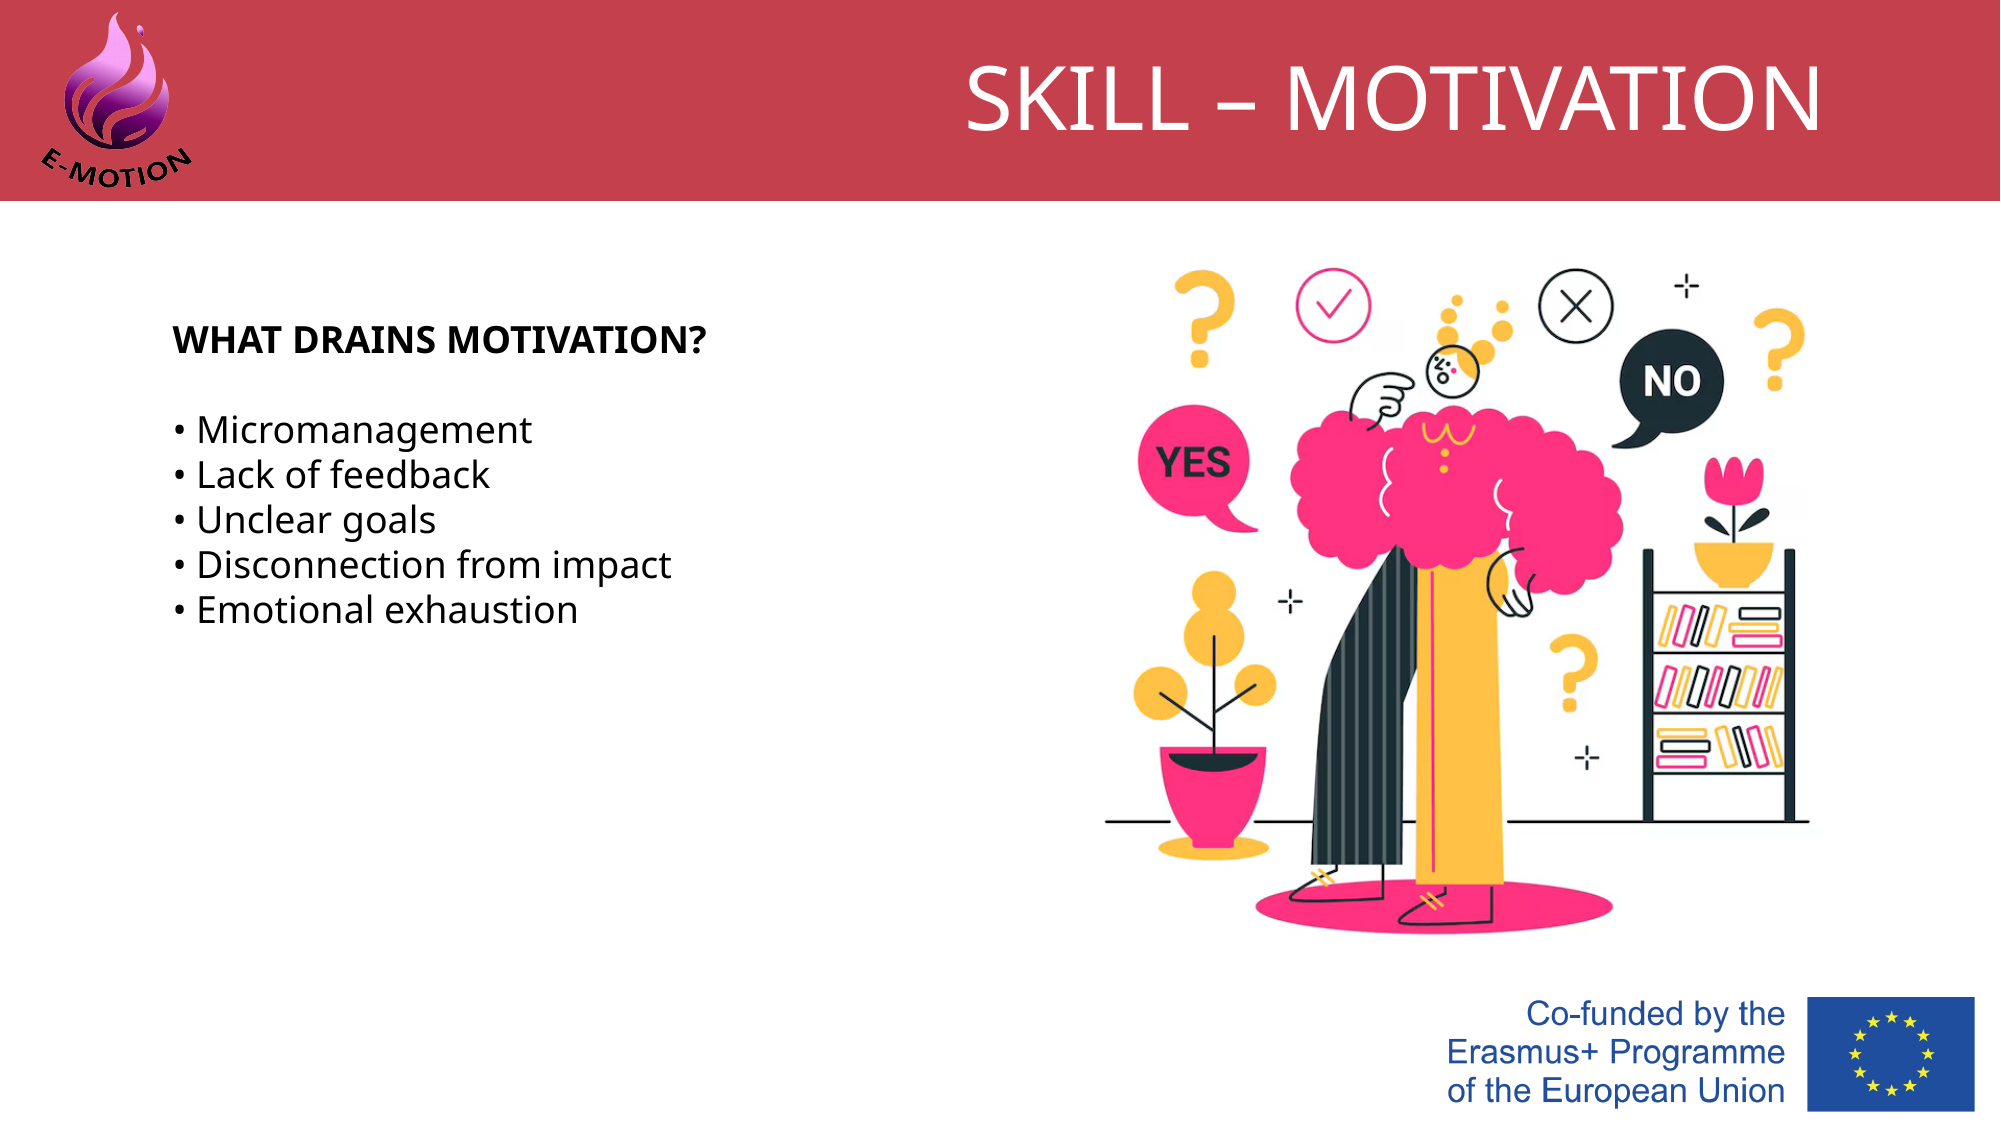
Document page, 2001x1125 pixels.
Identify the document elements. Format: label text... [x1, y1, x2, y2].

picture [0, 0, 253, 247]
text_box WHAT DRAINS MOTIVATION? • Micromanagement • Lack of feedback • Unclear goals • Disconnection from impact • Emotional exhaustion [157, 308, 1071, 639]
picture [1071, 219, 1843, 991]
text_box SKILL – MOTIVATION [583, 34, 1843, 308]
